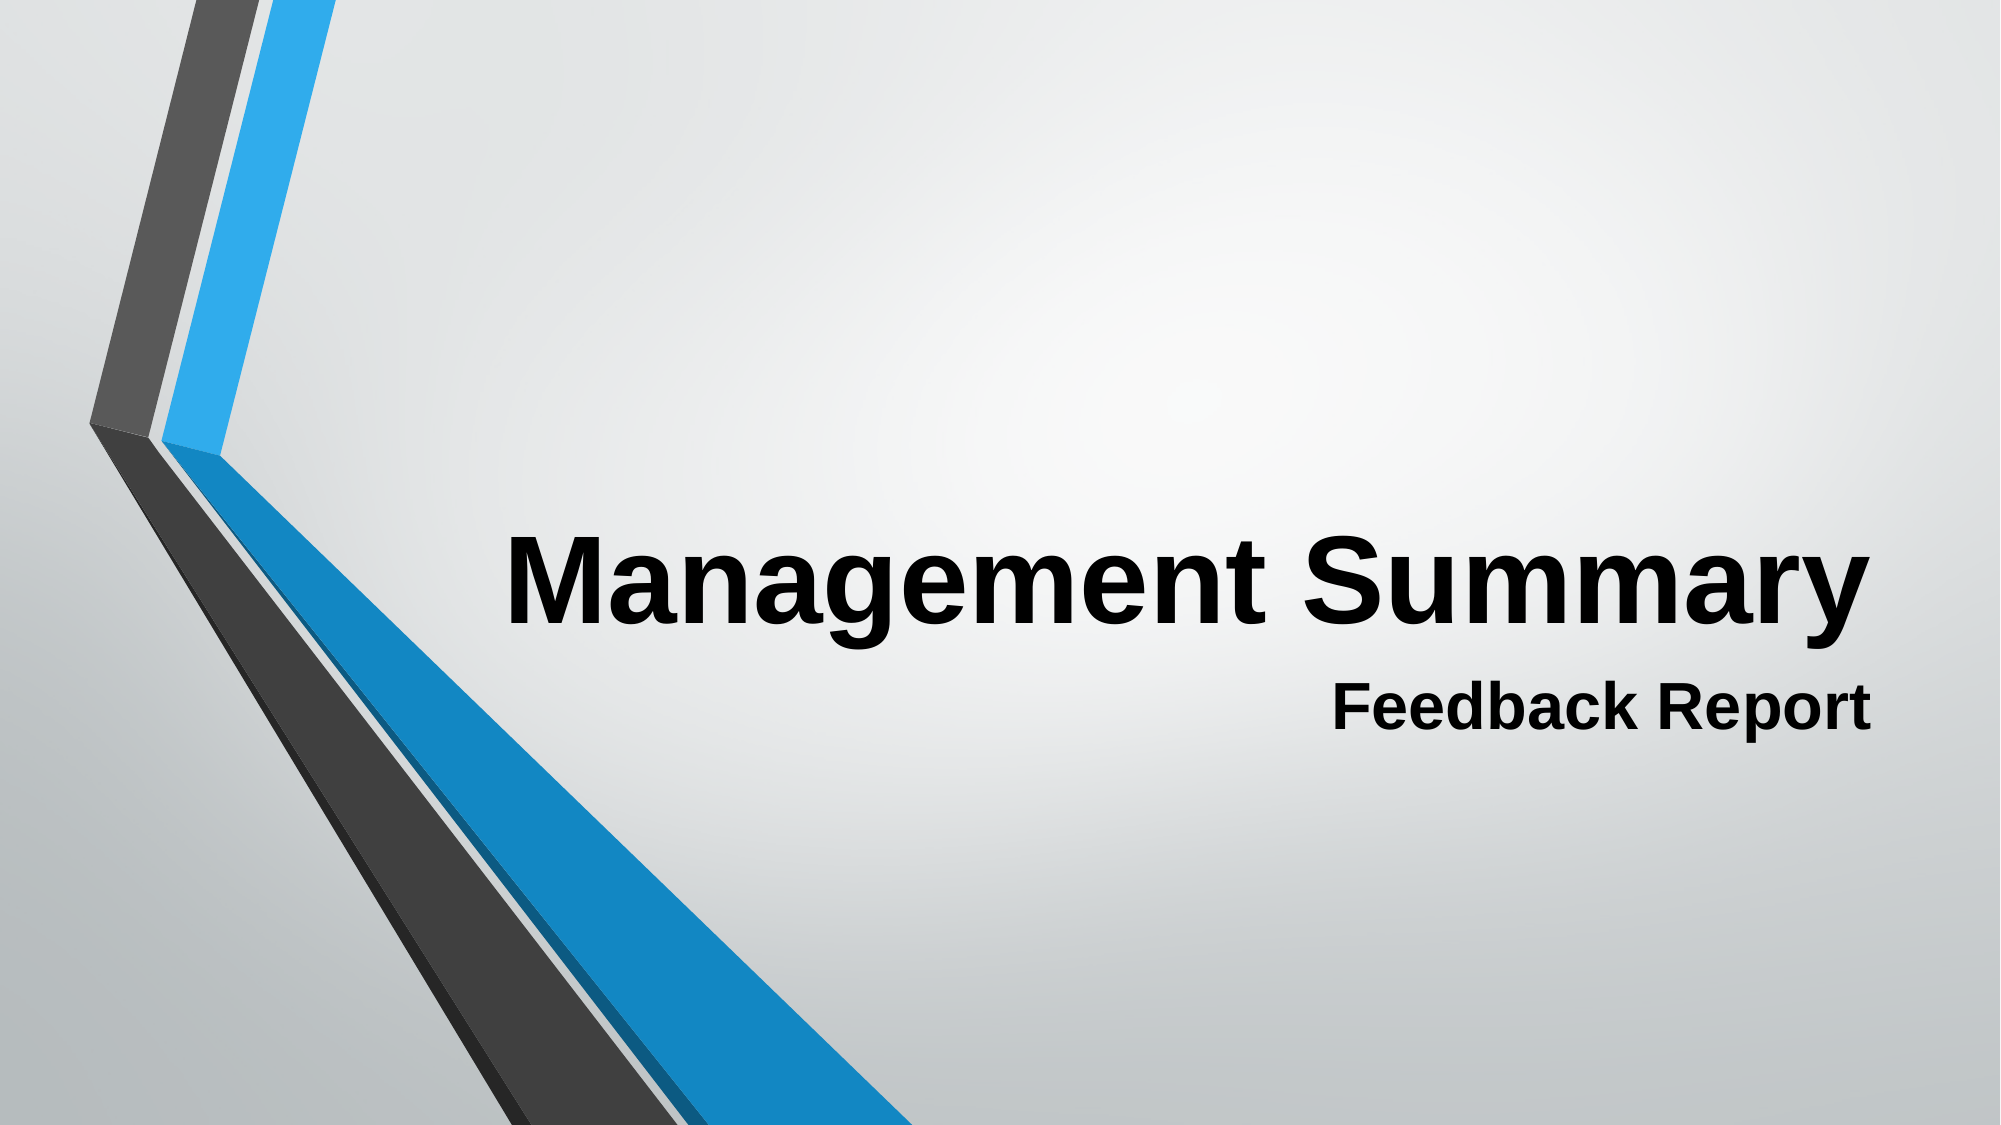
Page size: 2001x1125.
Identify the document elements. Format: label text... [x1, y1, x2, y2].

subtitle Feedback Report [740, 655, 1887, 884]
title Management Summary [480, 226, 1887, 656]
